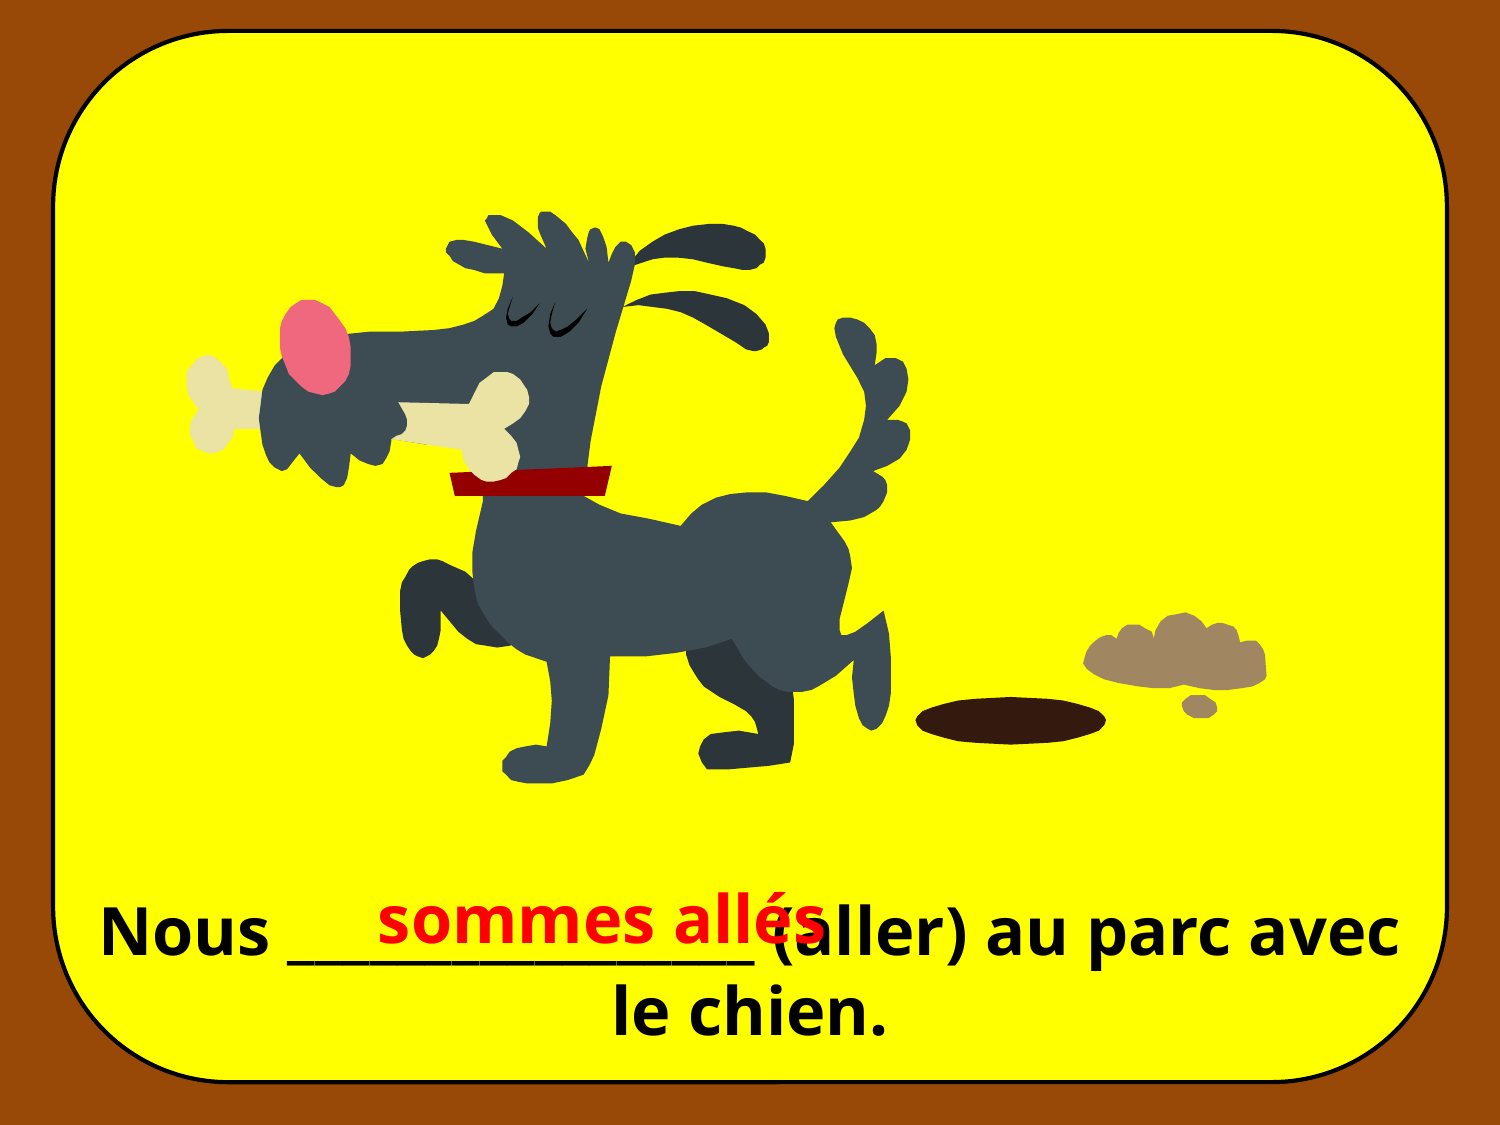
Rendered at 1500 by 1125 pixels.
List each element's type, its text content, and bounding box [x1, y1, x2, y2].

text_box [133, 1057, 1367, 1085]
text_box sommes allés [277, 869, 928, 965]
text_box [50, 28, 1450, 934]
text_box Nous _________________ (aller) au parc avec le chien. [53, 881, 1447, 1057]
picture [182, 207, 1271, 788]
